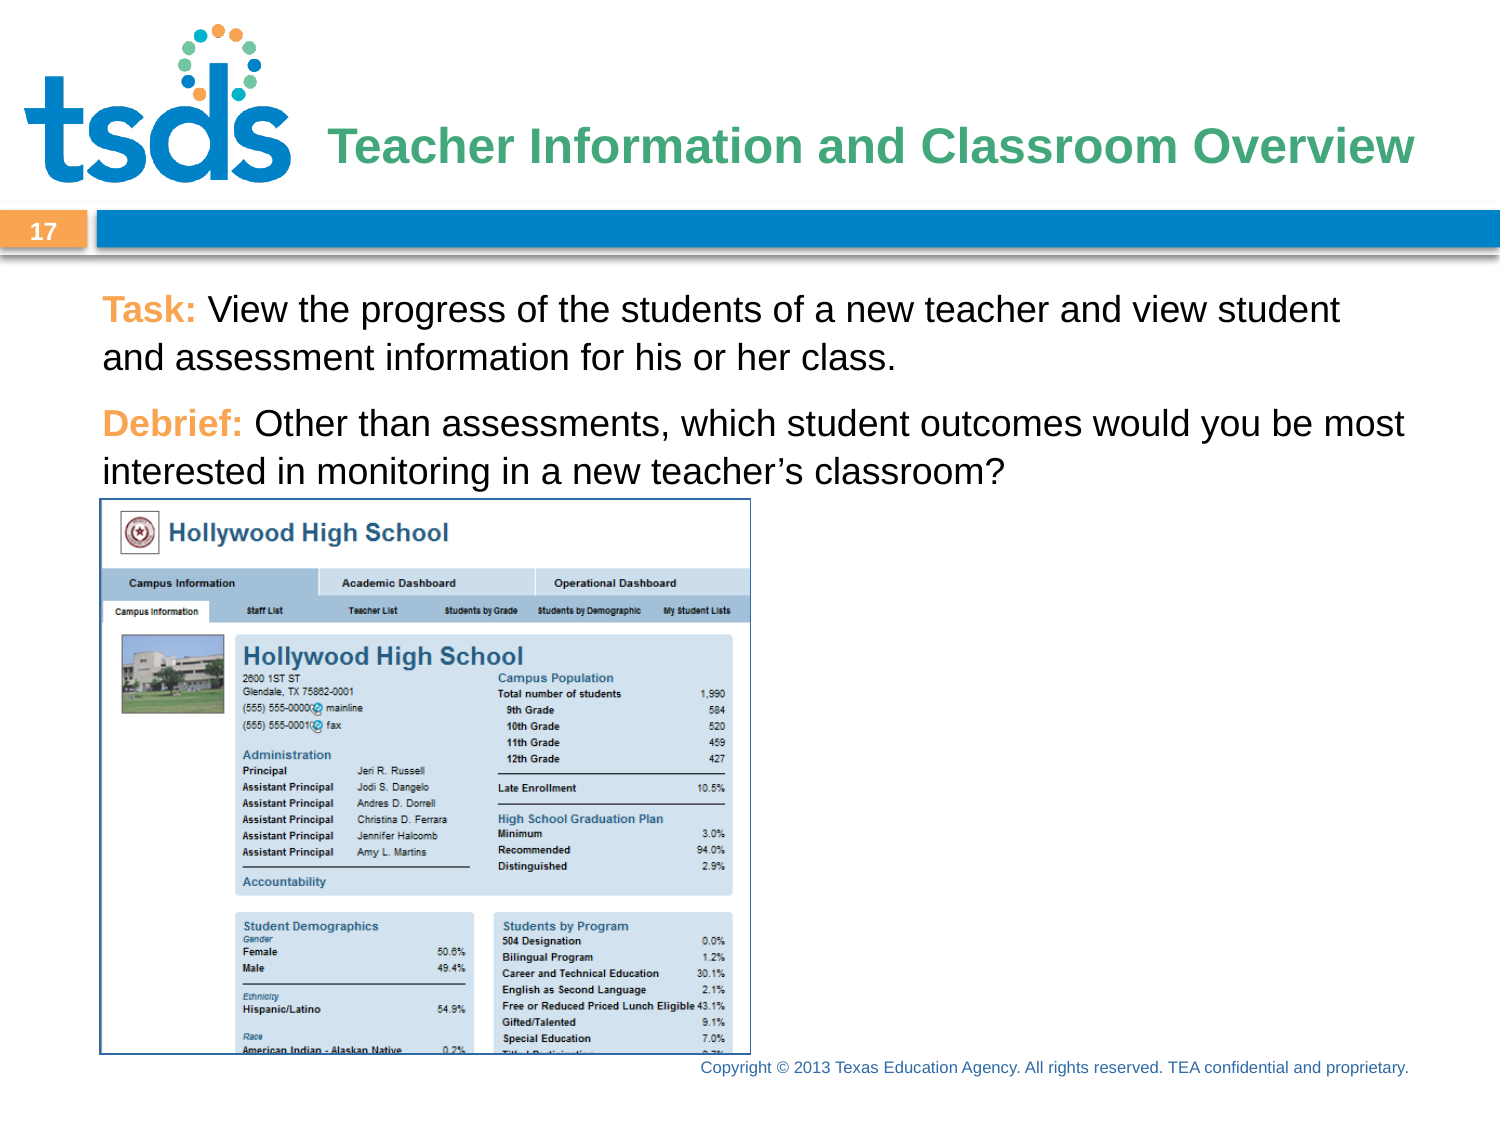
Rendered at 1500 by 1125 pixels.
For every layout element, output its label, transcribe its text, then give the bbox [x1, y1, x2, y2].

slide_number 16 [0, 210, 88, 251]
picture [100, 499, 751, 1054]
title Teacher Information and Classroom Overview [312, 75, 1438, 213]
list Task: View the progress of the students of a new teacher and view student and assessment information for his or her class. Debrief: Other than assessments, which student outcomes would you be most interested in monitoring in a new teacher’s classroom? [87, 275, 1425, 1013]
picture [24, 24, 291, 191]
